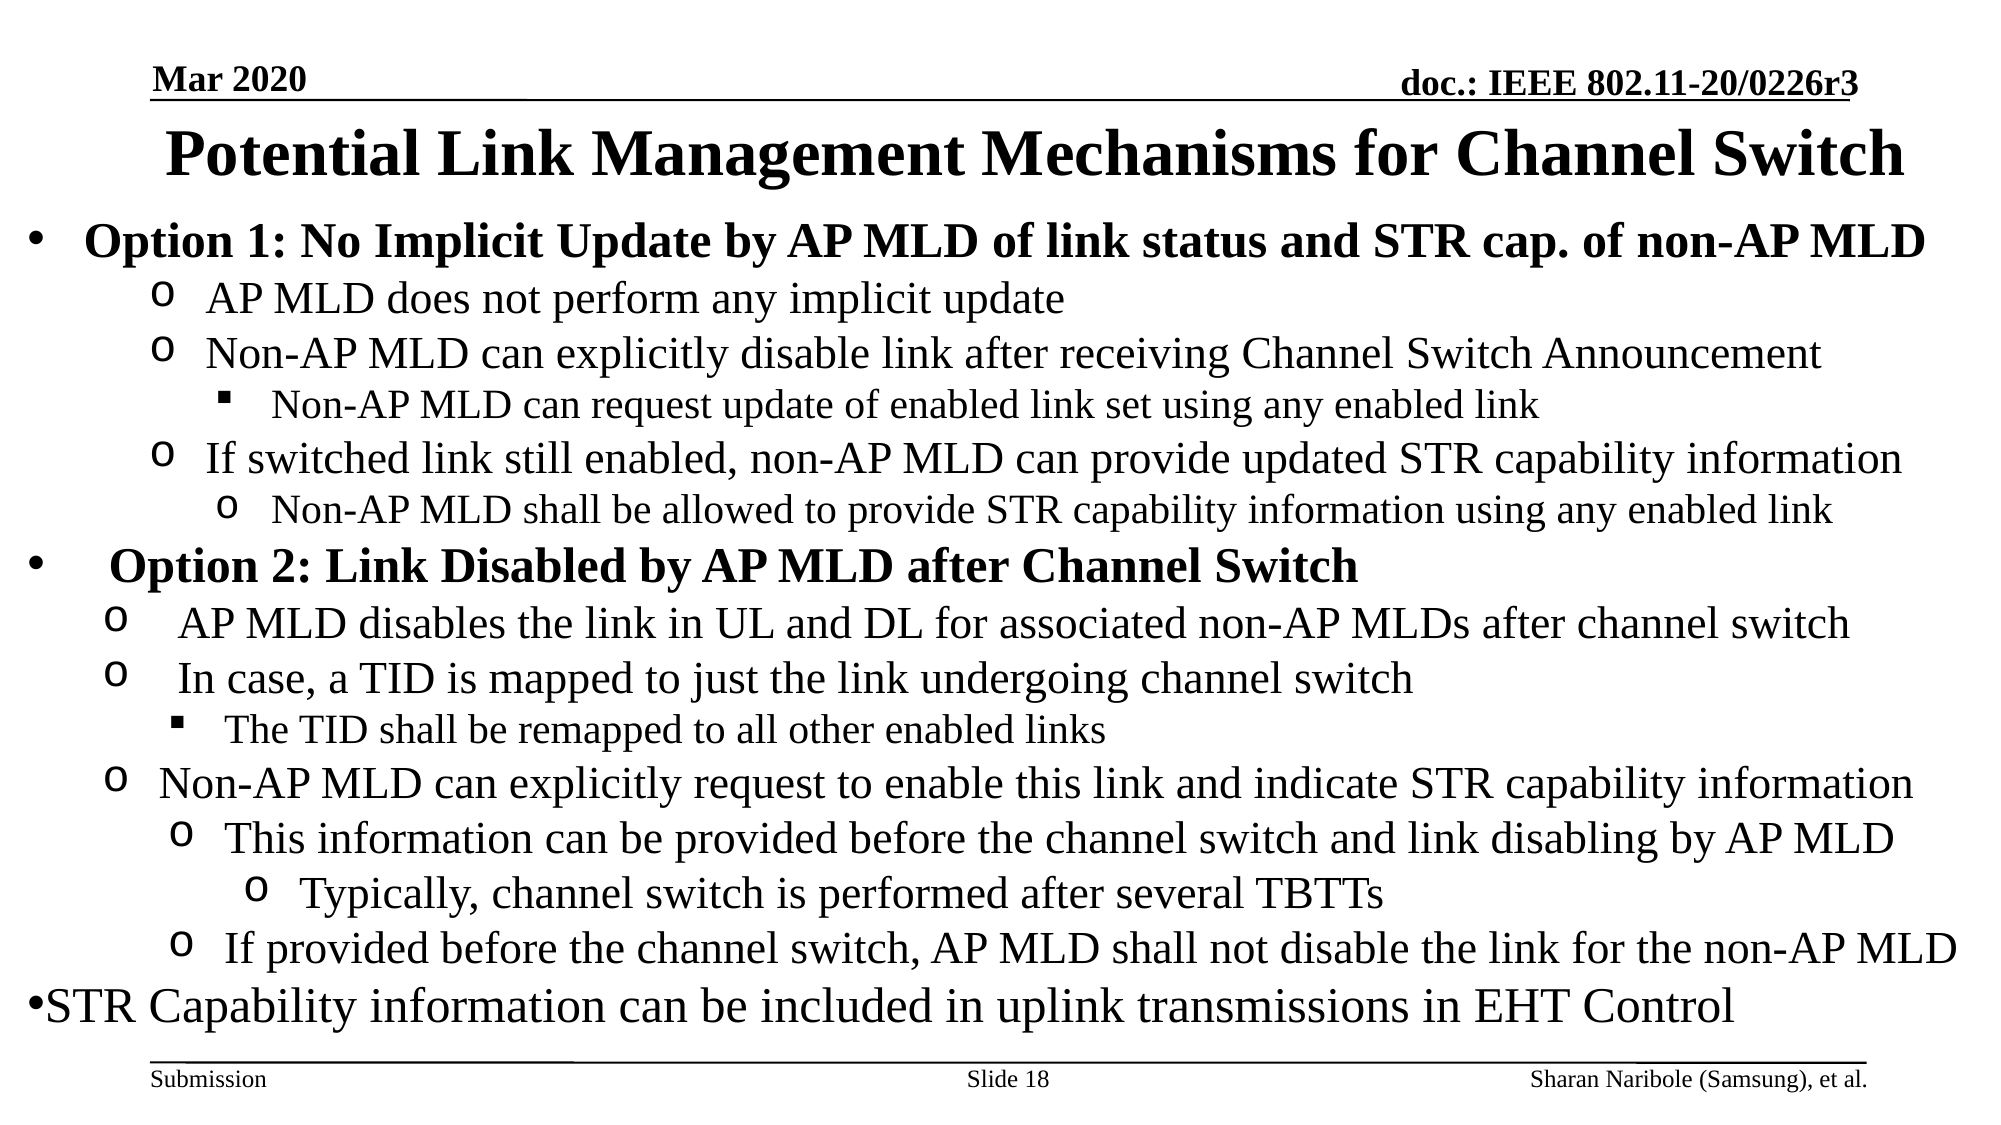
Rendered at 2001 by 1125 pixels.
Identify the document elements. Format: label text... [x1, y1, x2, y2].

slide_number Slide 18 [950, 1061, 1067, 1123]
footer Sharan Naribole (Samsung), et al. [1171, 1061, 1869, 1093]
title Potential Link Management Mechanisms for Channel Switch [137, 61, 1936, 199]
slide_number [152, 54, 563, 100]
text_box Option 1: No Implicit Update by AP MLD of link status and STR cap. of non-AP MLD AP MLD does not perform any implicit update Non-AP MLD can explicitly disable link after receiving Channel Switch Announcement Non-AP MLD can request update of enabled link set using any enabled link If switched link still enabled, non-AP MLD can provide updated STR capability information Non-AP MLD shall be allowed to provide STR capability information using any enabled link Option 2: Link Disabled by AP MLD after Channel Switch AP MLD disables the link in UL and DL for associated non-AP MLDs after channel switch In case, a TID is mapped to just the link undergoing channel switch The TID shall be remapped to all other enabled links Non-AP MLD can explicitly request to enable this link and indicate STR capability information This information can be provided before the channel switch and link disabling by AP MLD Typically, channel switch is performed after several TBTTs If provided before the channel switch, AP MLD shall not disable the link for the non-AP MLD STR Capability information can be included in uplink transmissions in EHT Control [12, 199, 2000, 1040]
